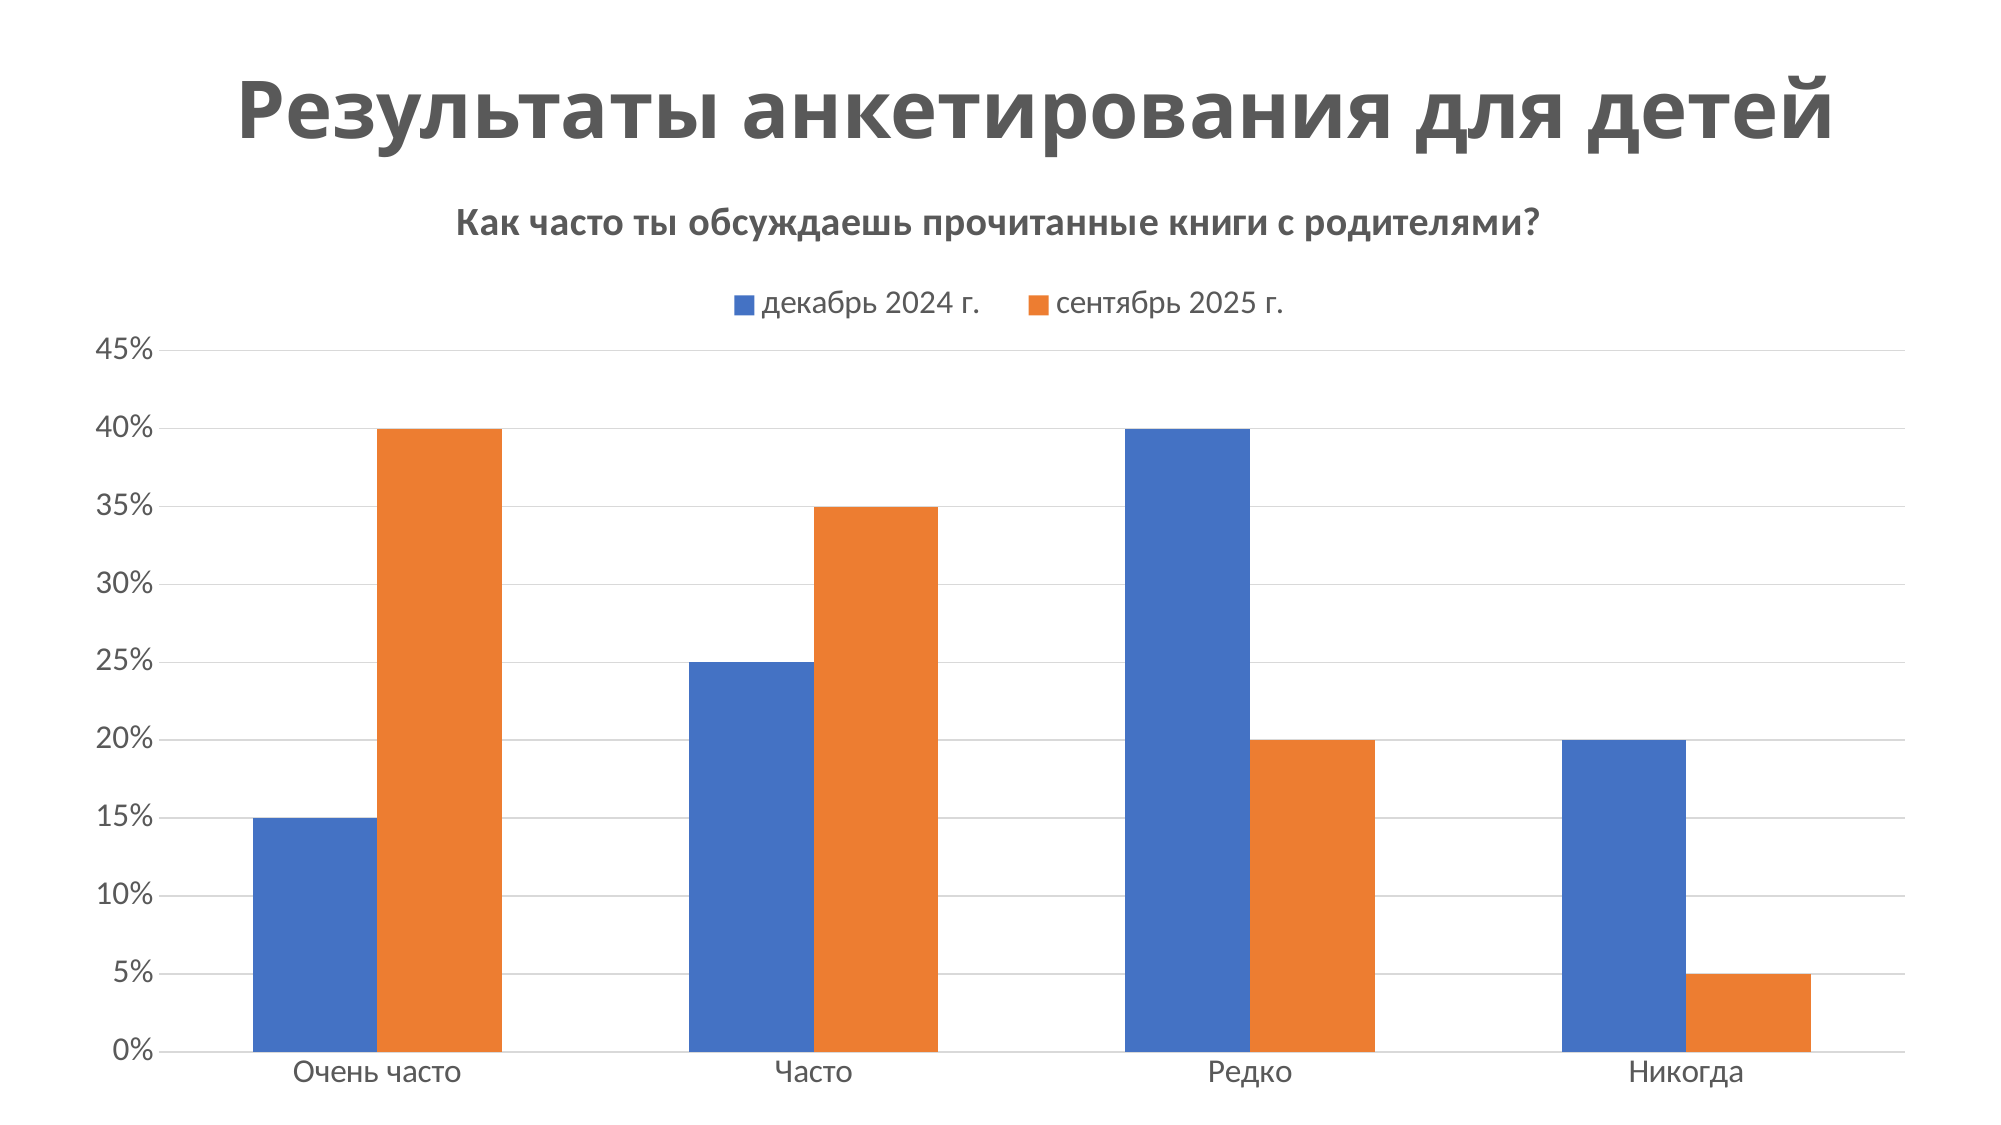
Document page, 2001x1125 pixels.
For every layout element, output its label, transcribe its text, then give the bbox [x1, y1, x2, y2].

chart [57, 165, 1943, 1110]
title Результаты анкетирования для детей [209, 59, 1863, 165]
